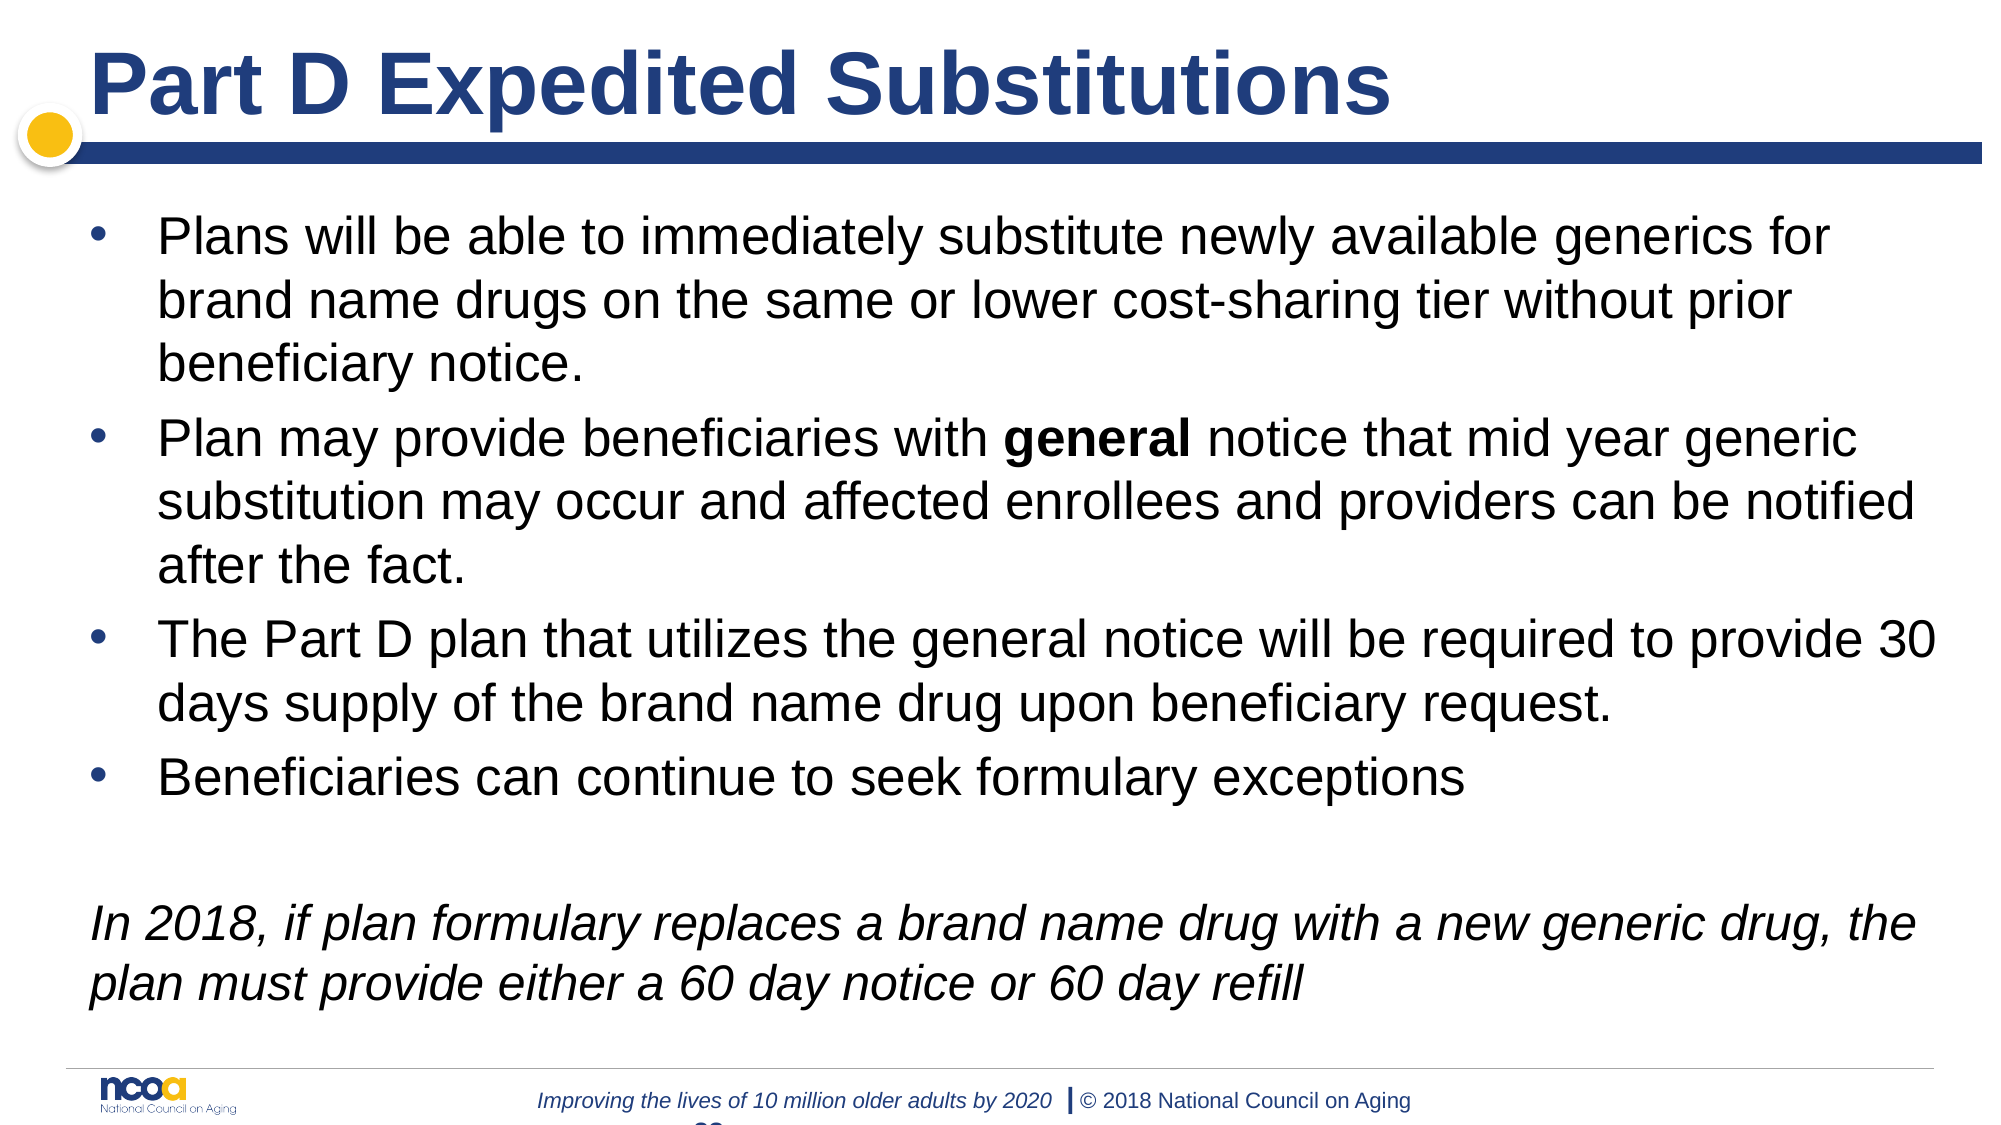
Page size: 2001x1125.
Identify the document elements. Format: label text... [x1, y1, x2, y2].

picture [101, 1077, 236, 1115]
list Plans will be able to immediately substitute newly available generics for brand name drugs on the same or lower cost-sharing tier without prior beneficiary notice. Plan may provide beneficiaries with general notice that mid year generic substitution may occur and affected enrollees and providers can be notified after the fact. The Part D plan that utilizes the general notice will be required to provide 30 days supply of the brand name drug upon beneficiary request. Beneficiaries can continue to seek formulary exceptions In 2018, if plan formulary replaces a brand name drug with a new generic drug, the plan must provide either a 60 day notice or 60 day refill [75, 194, 1982, 1048]
title Part D Expedited Substitutions [74, 17, 1982, 158]
